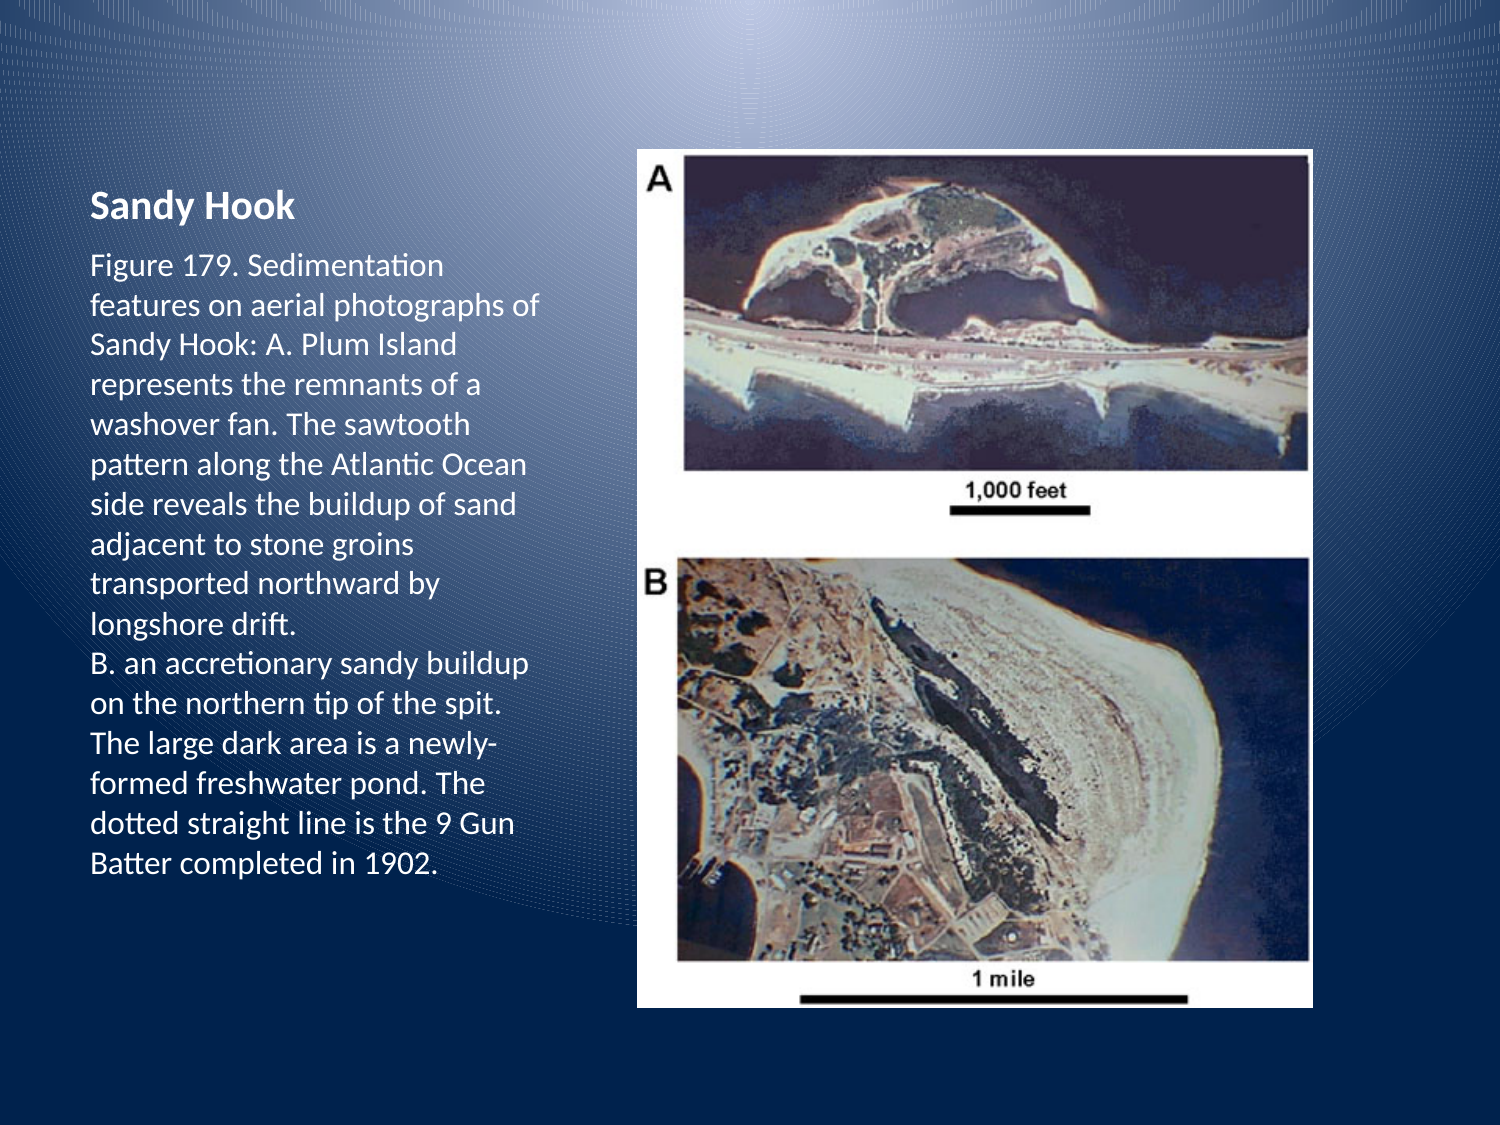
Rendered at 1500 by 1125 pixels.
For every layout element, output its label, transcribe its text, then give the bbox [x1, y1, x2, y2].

title Sandy Hook [75, 44, 569, 235]
picture [637, 149, 1313, 1008]
list Figure 179. Sedimentation features on aerial photographs of Sandy Hook: A. Plum Island represents the remnants of a washover fan. The sawtooth pattern along the Atlantic Ocean side reveals the buildup of sand adjacent to stone groins transported northward by longshore drift. B. an accretionary sandy buildup on the northern tip of the spit. The large dark area is a newly-formed freshwater pond. The dotted straight line is the 9 Gun Batter completed in 1902. [75, 235, 569, 1005]
